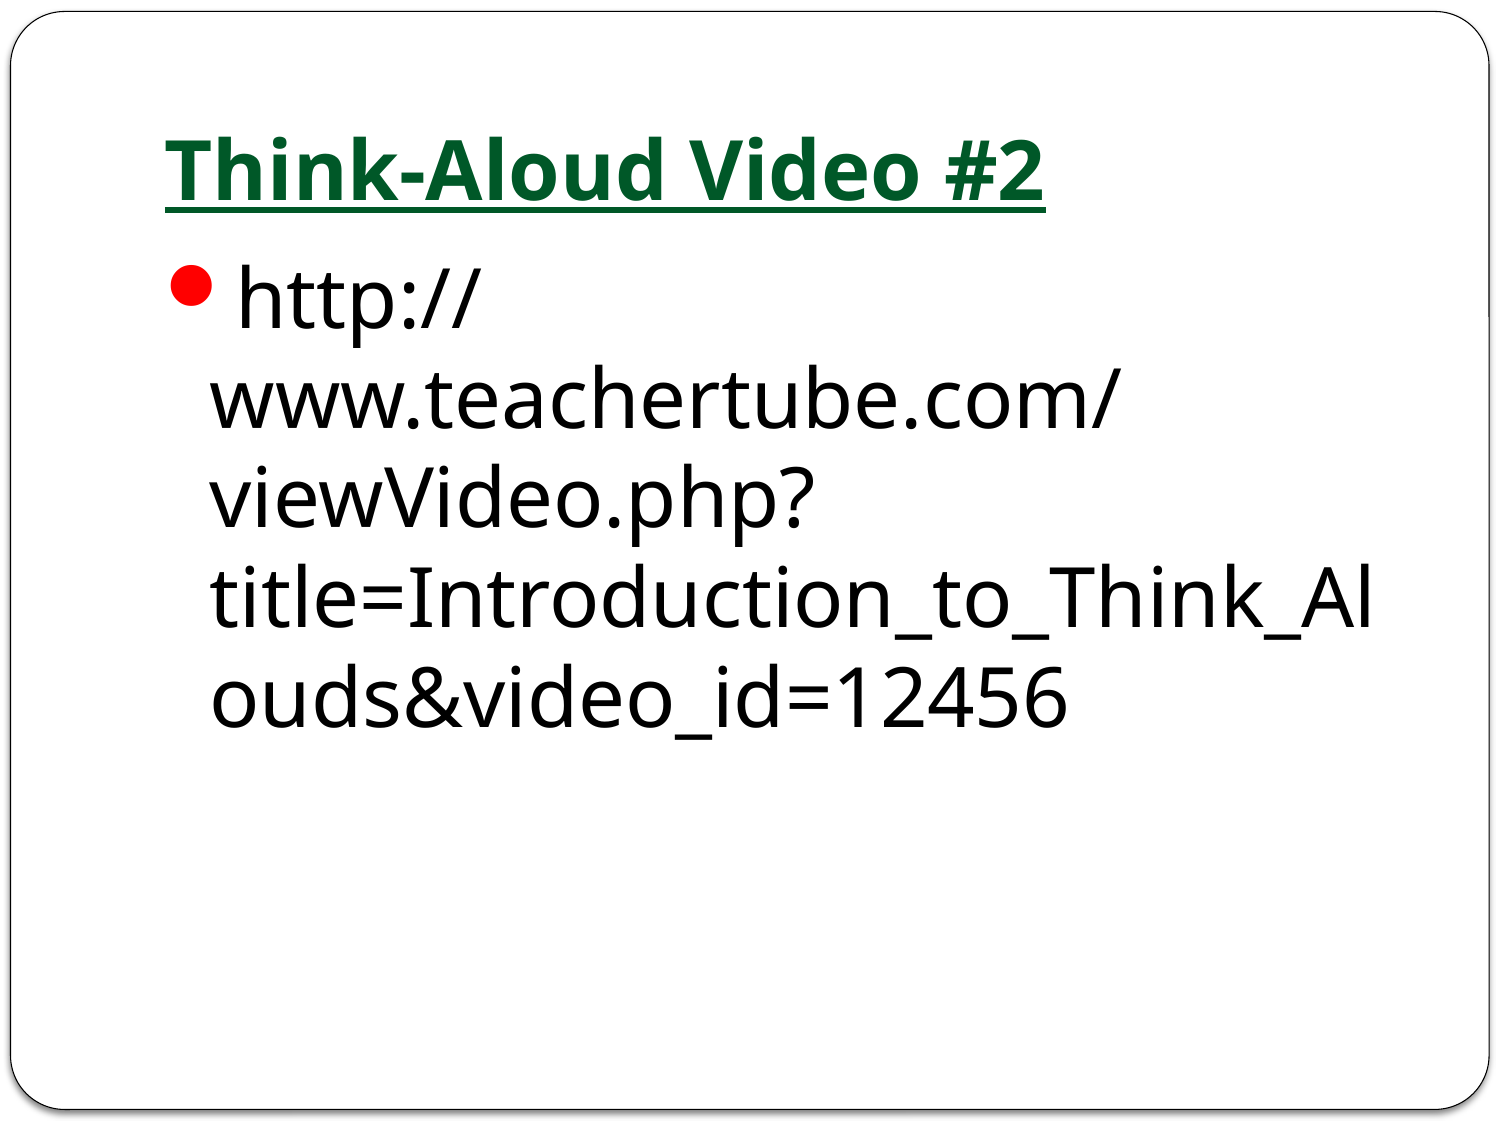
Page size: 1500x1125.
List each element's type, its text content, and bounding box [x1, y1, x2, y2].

title Think-Aloud Video #2 [150, 45, 1425, 233]
list http://www.teachertube.com/viewVideo.php?title=Introduction_to_Think_Alouds&video_id=12456 [150, 237, 1425, 988]
